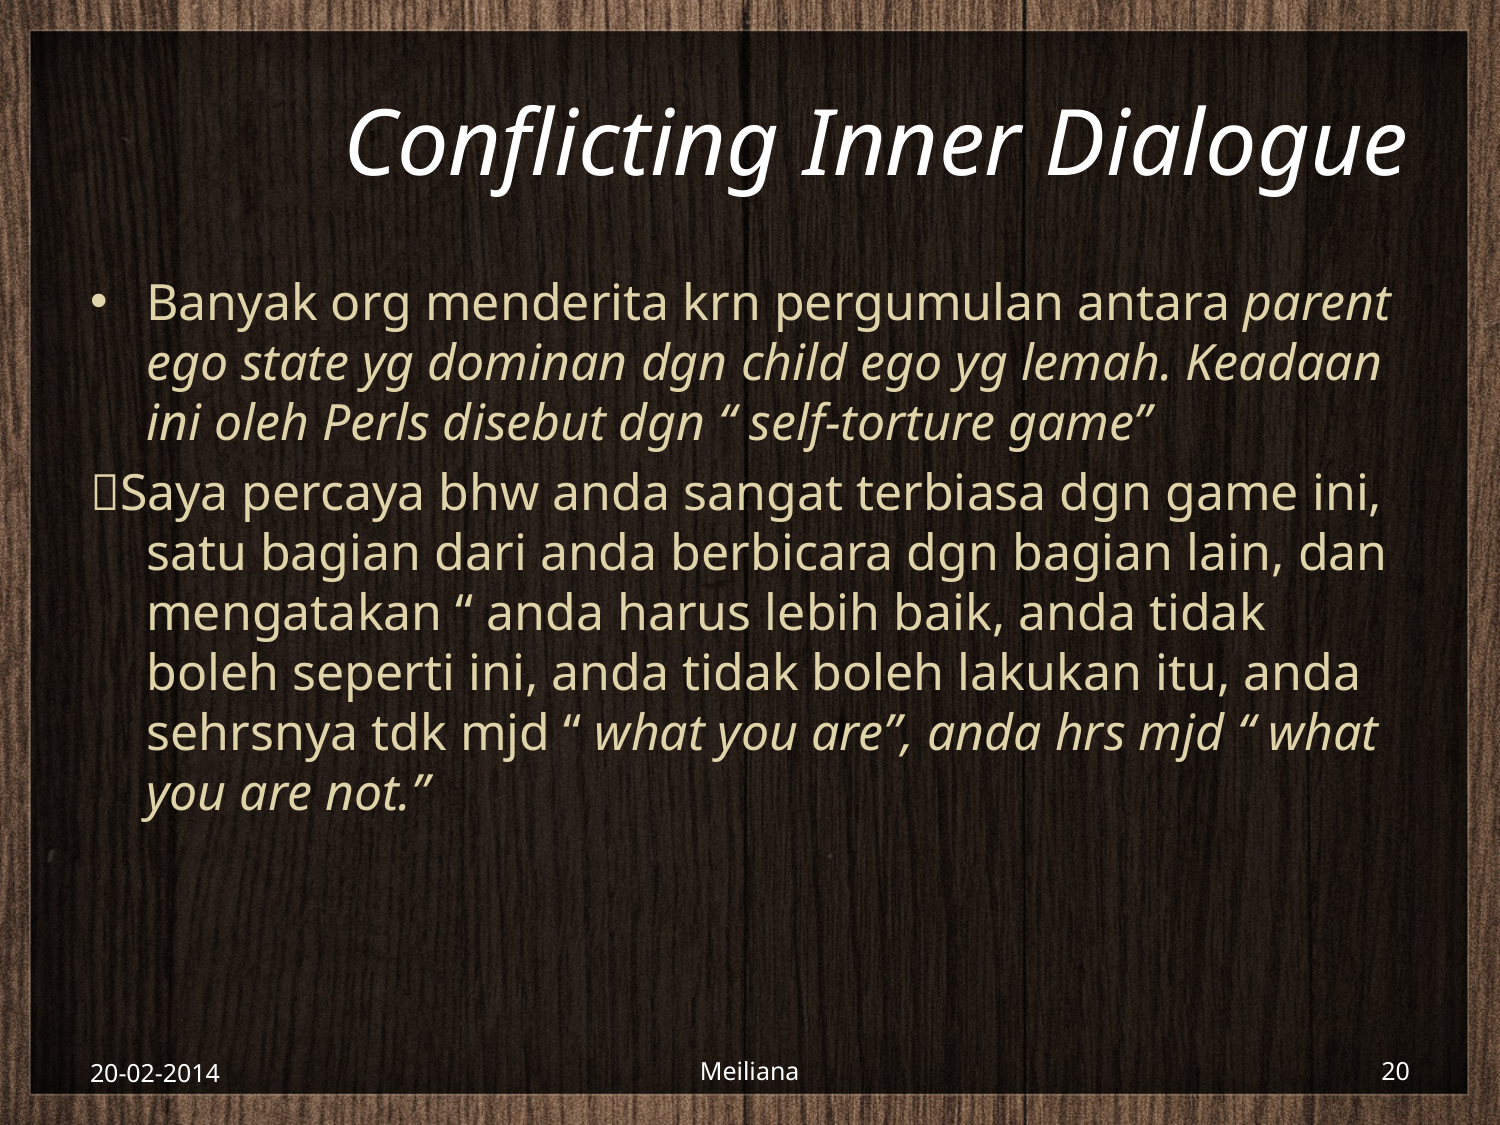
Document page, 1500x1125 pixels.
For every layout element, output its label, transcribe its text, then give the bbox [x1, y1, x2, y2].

slide_number 20 [1074, 1042, 1425, 1103]
footer Meiliana [512, 1042, 988, 1103]
title Conflicting Inner Dialogue [75, 45, 1425, 233]
picture [0, 0, 1500, 1125]
list Banyak org menderita krn pergumulan antara parent ego state yg dominan dgn child ego yg lemah. Keadaan ini oleh Perls disebut dgn “ self-torture game” Saya percaya bhw anda sangat terbiasa dgn game ini, satu bagian dari anda berbicara dgn bagian lain, dan mengatakan “ anda harus lebih baik, anda tidak boleh seperti ini, anda tidak boleh lakukan itu, anda sehrsnya tdk mjd “ what you are”, anda hrs mjd “ what you are not.” [75, 262, 1425, 1005]
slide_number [75, 1042, 425, 1103]
